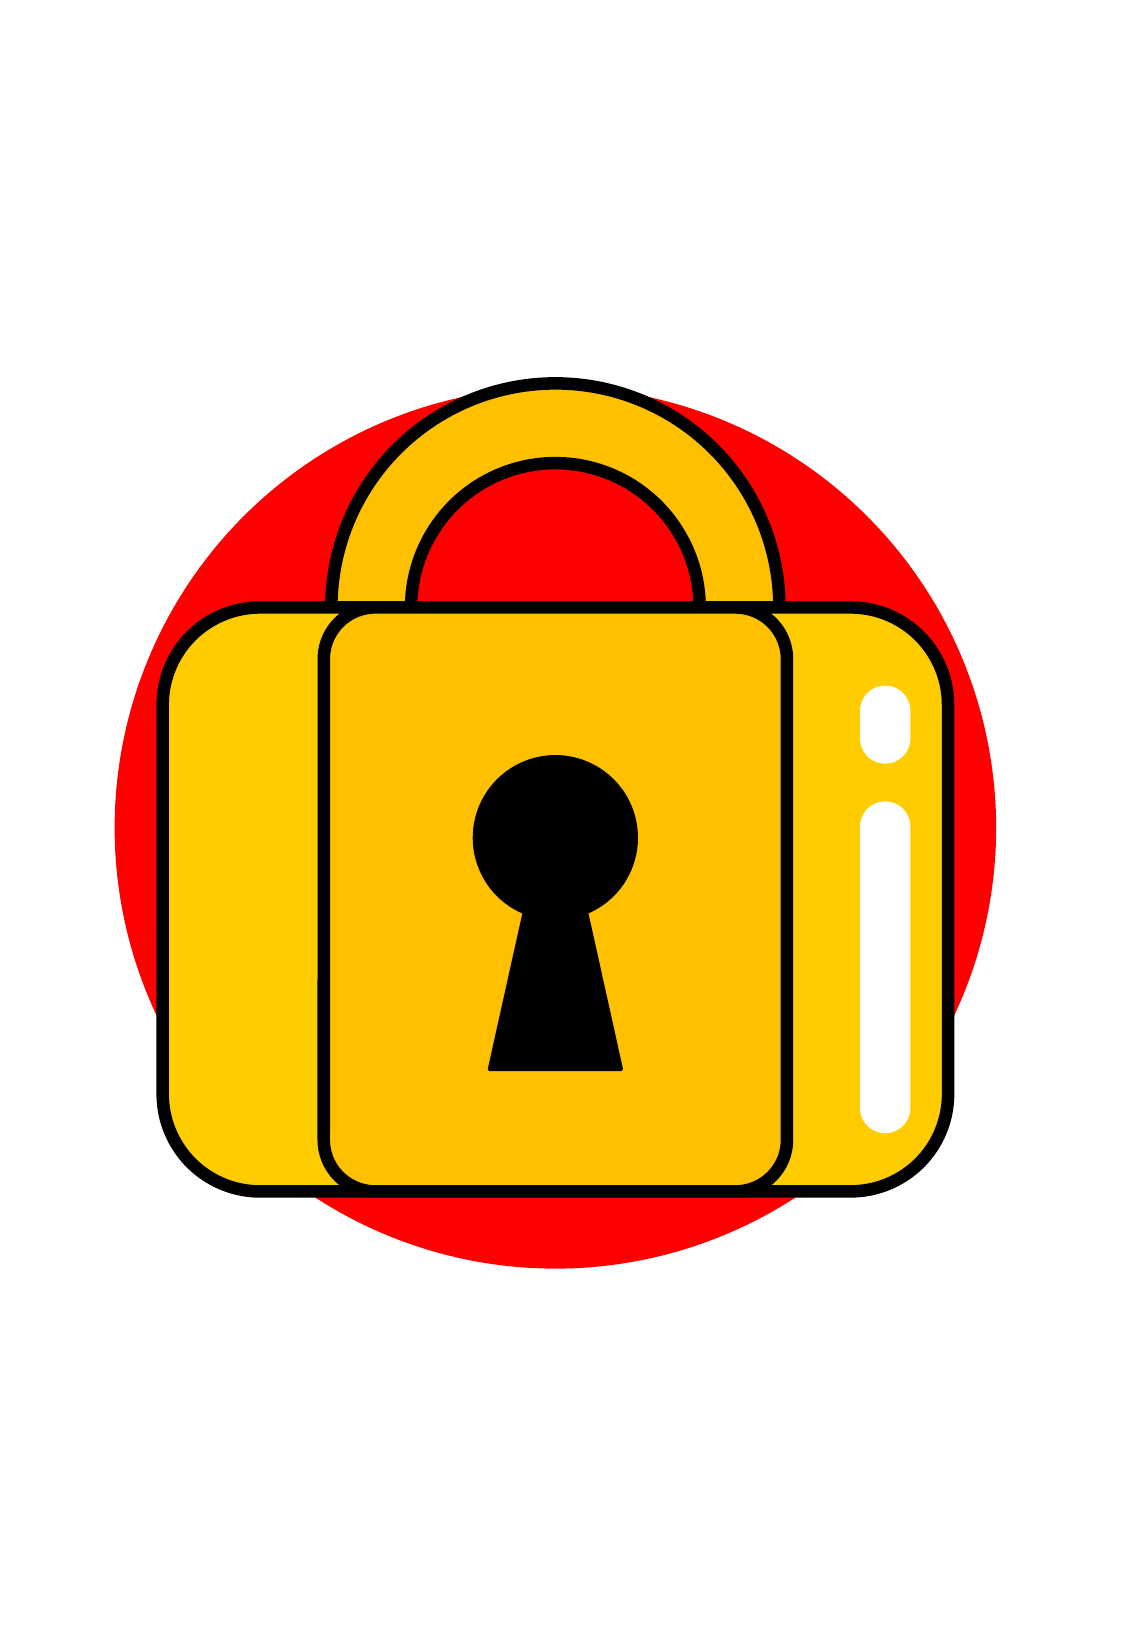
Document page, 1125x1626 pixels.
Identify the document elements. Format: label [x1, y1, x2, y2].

text_box [114, 383, 997, 1269]
